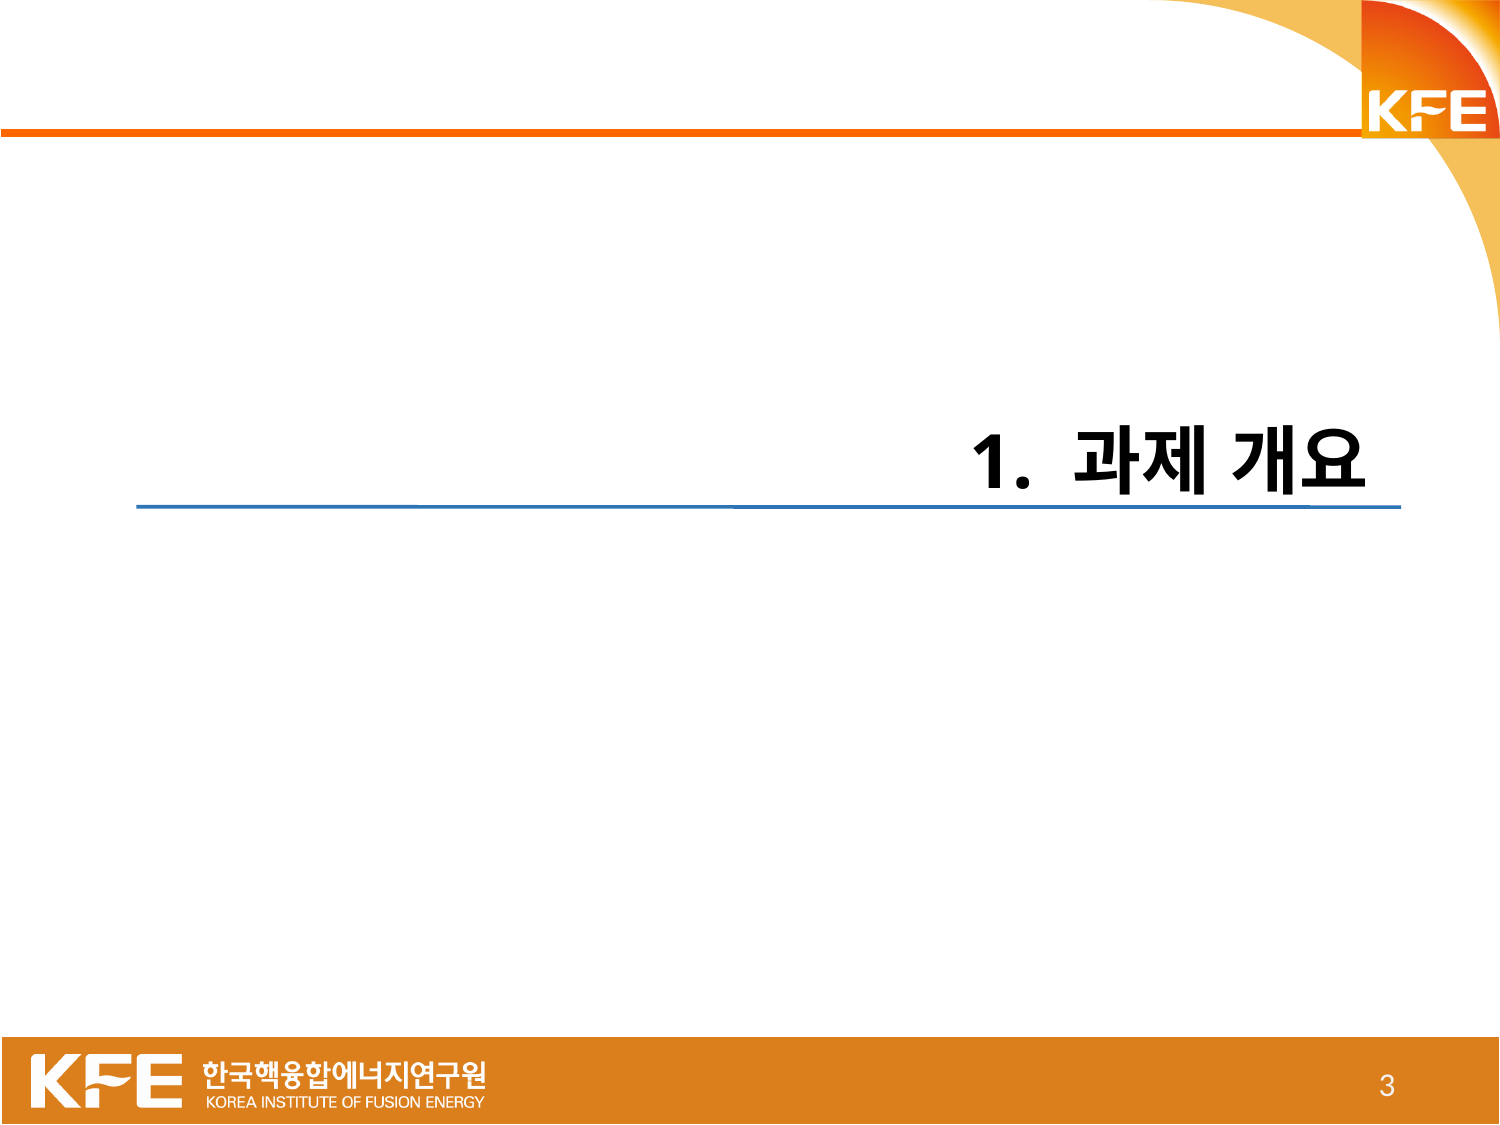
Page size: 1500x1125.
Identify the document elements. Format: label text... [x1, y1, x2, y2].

text_box 1. 과제 개요 [162, 420, 1384, 504]
picture [1359, 0, 1500, 140]
